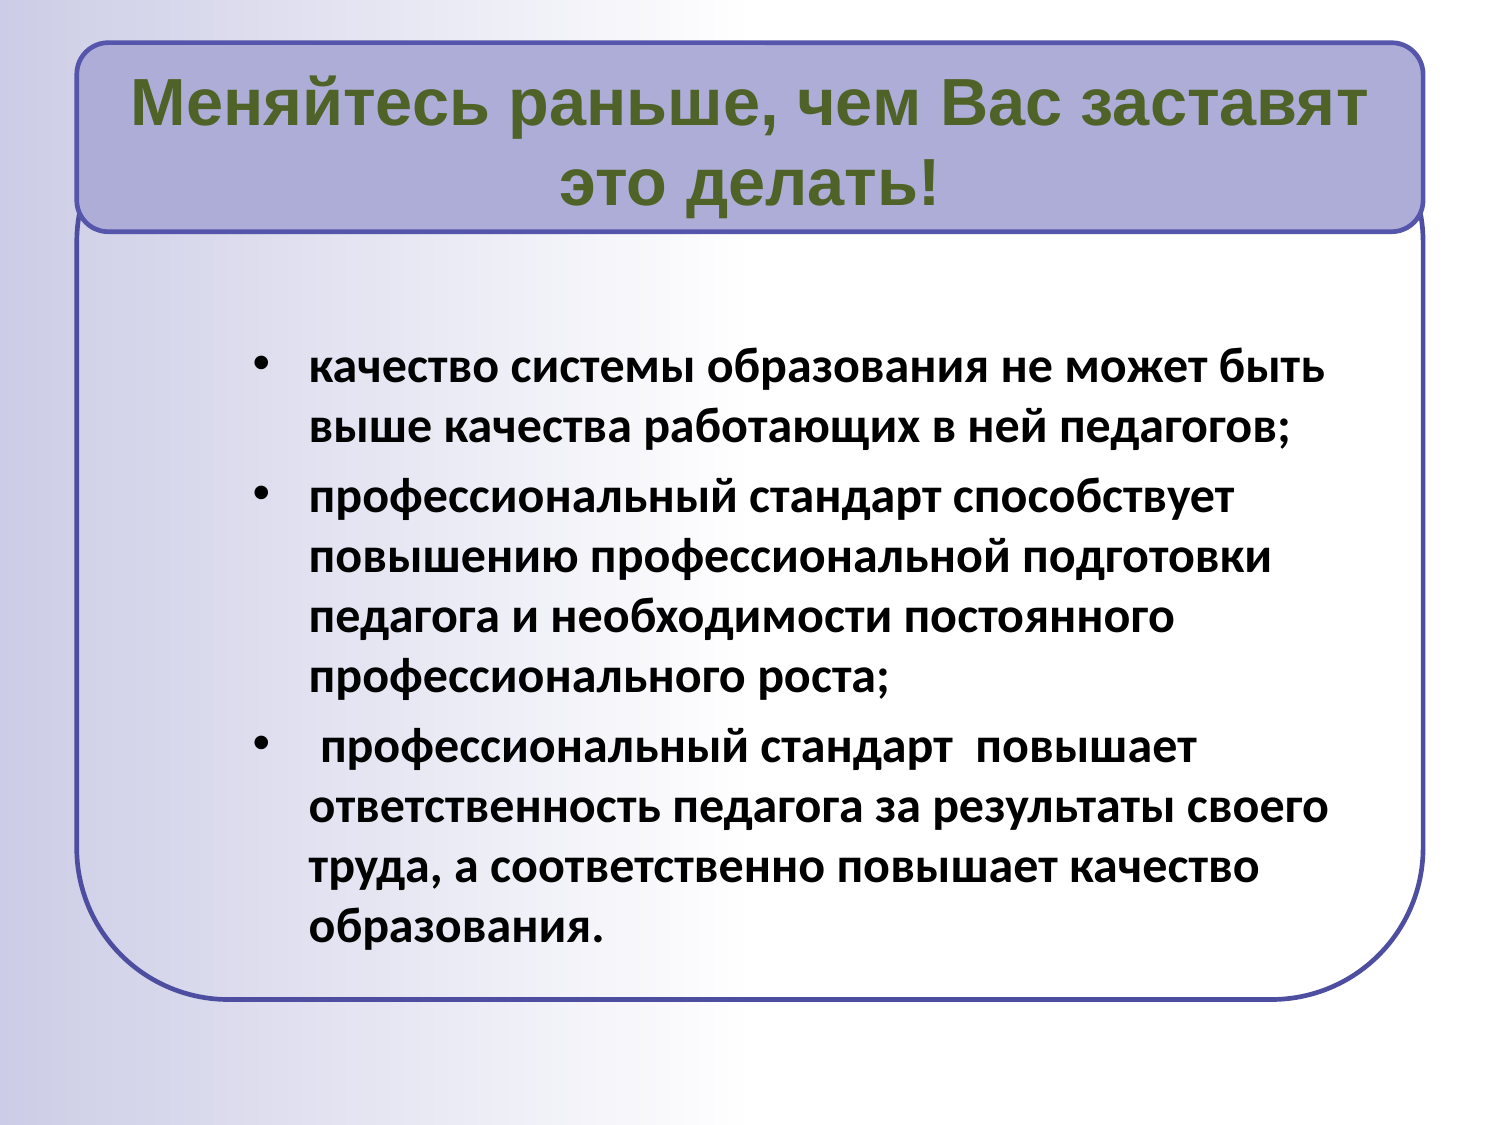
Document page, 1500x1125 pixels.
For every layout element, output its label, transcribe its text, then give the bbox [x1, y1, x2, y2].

list качество системы образования не может быть выше качества работающих в ней педагогов; профессиональный стандарт способствует повышению профессиональной подготовки педагога и необходимости постоянного профессионального роста; профессиональный стандарт повышает ответственность педагога за результаты своего труда, а соответственно повышает качество образования. [237, 324, 1468, 801]
title Меняйтесь раньше, чем Вас заставят это делать! [100, 45, 1400, 233]
